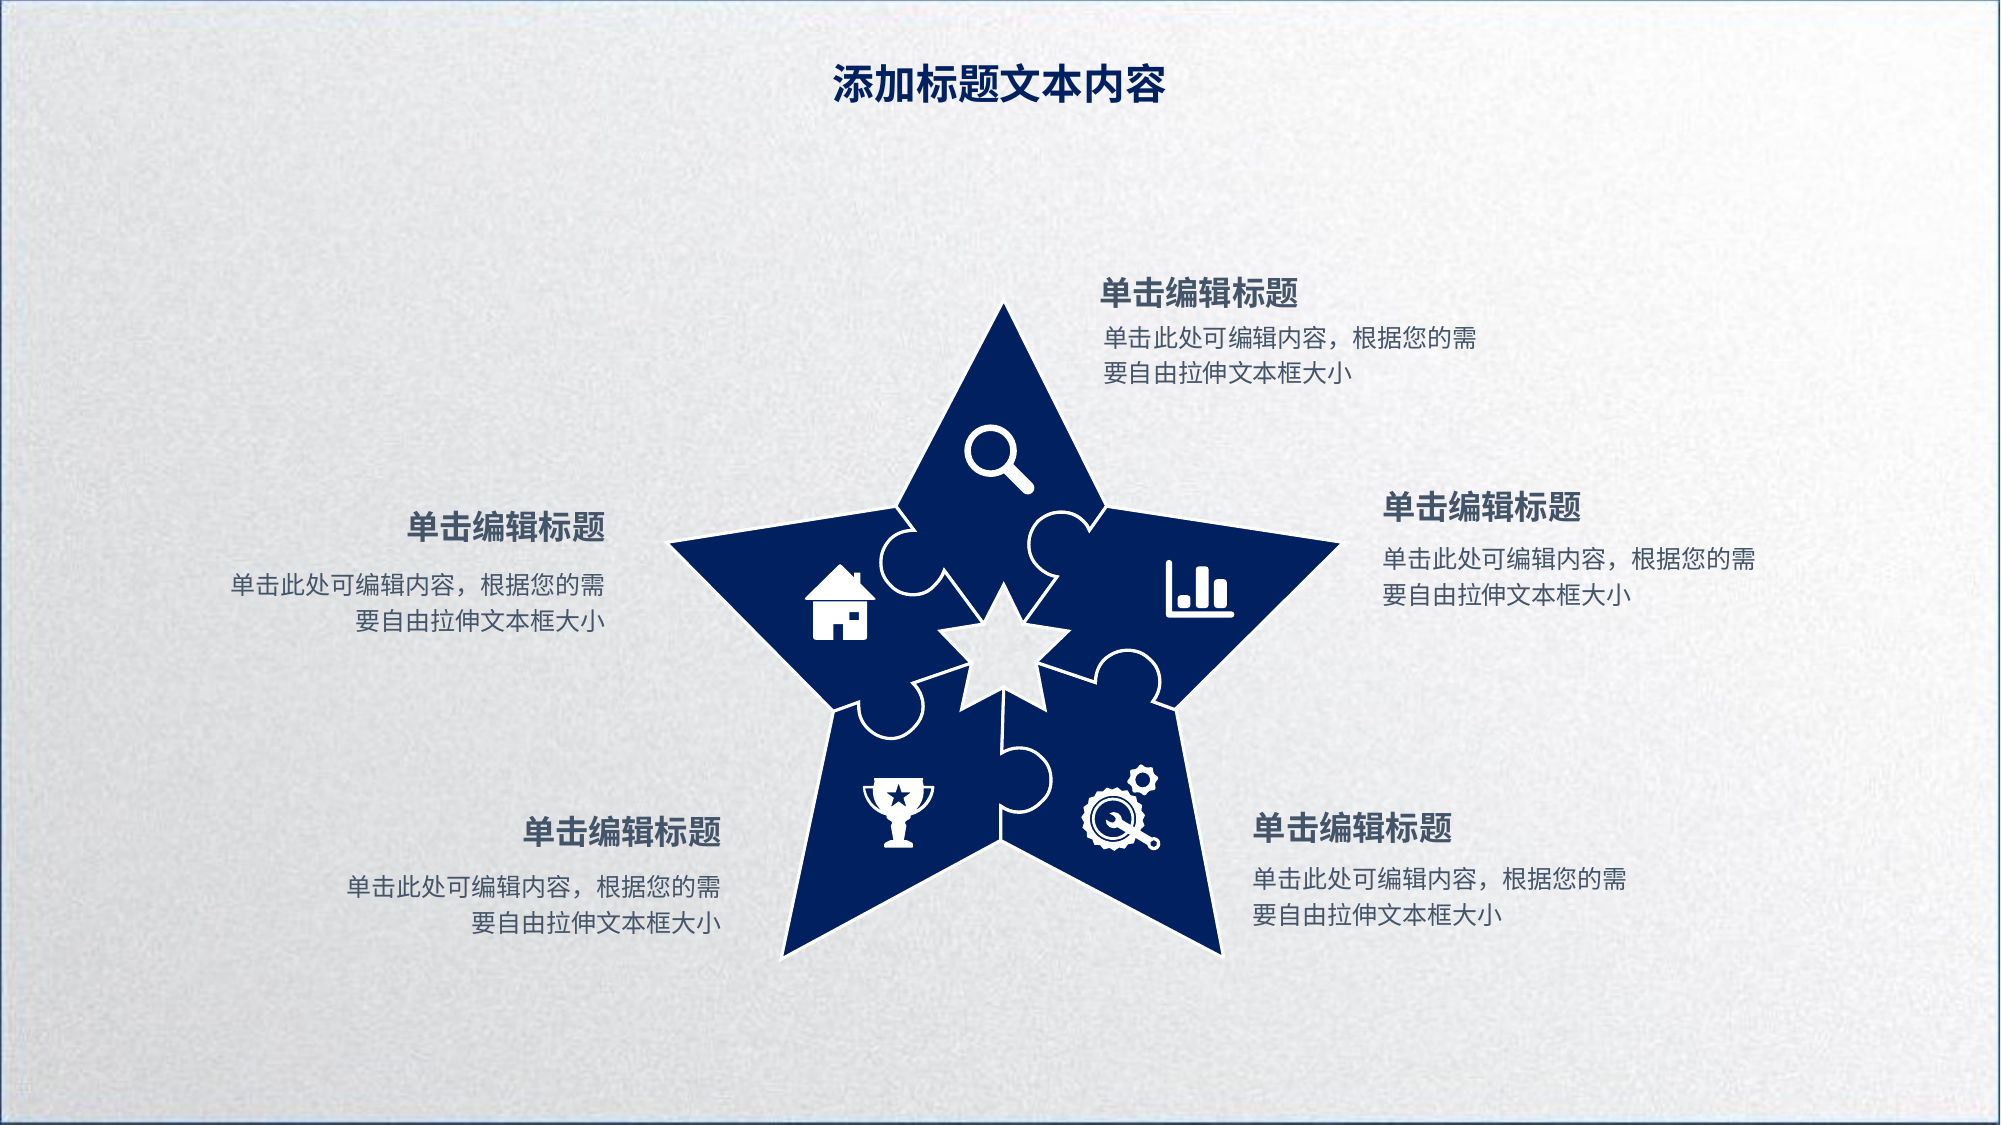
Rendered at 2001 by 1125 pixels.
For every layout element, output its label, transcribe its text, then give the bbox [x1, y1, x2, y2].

text_box 单击此处可编辑内容，根据您的需要自由拉伸文本框大小 [1103, 316, 1486, 388]
text_box 单击此处可编辑内容，根据您的需要自由拉伸文本框大小 [338, 865, 722, 938]
picture [0, 0, 2001, 1125]
text_box 单击此处可编辑内容，根据您的需要自由拉伸文本框大小 [222, 563, 606, 636]
text_box [1081, 787, 1161, 851]
text_box 单击此处可编辑内容，根据您的需要自由拉伸文本框大小 [1382, 537, 1765, 610]
text_box [781, 662, 1051, 960]
text_box [881, 299, 1107, 624]
text_box [862, 778, 935, 848]
text_box [1022, 506, 1344, 710]
text_box [964, 424, 1035, 495]
text_box [813, 601, 868, 640]
text_box 单击编辑标题 [1099, 272, 1420, 313]
text_box [804, 564, 876, 600]
text_box [1000, 651, 1224, 958]
text_box 单击编辑标题 [284, 505, 606, 546]
text_box 单击编辑标题 [1382, 485, 1703, 526]
text_box [666, 506, 984, 738]
text_box [1165, 559, 1235, 618]
text_box 单击编辑标题 [1252, 807, 1574, 848]
text_box 单击编辑标题 [401, 810, 722, 851]
text_box [1127, 764, 1159, 796]
text_box 添加标题文本内容 [710, 52, 1289, 114]
text_box 单击此处可编辑内容，根据您的需要自由拉伸文本框大小 [1252, 858, 1636, 930]
